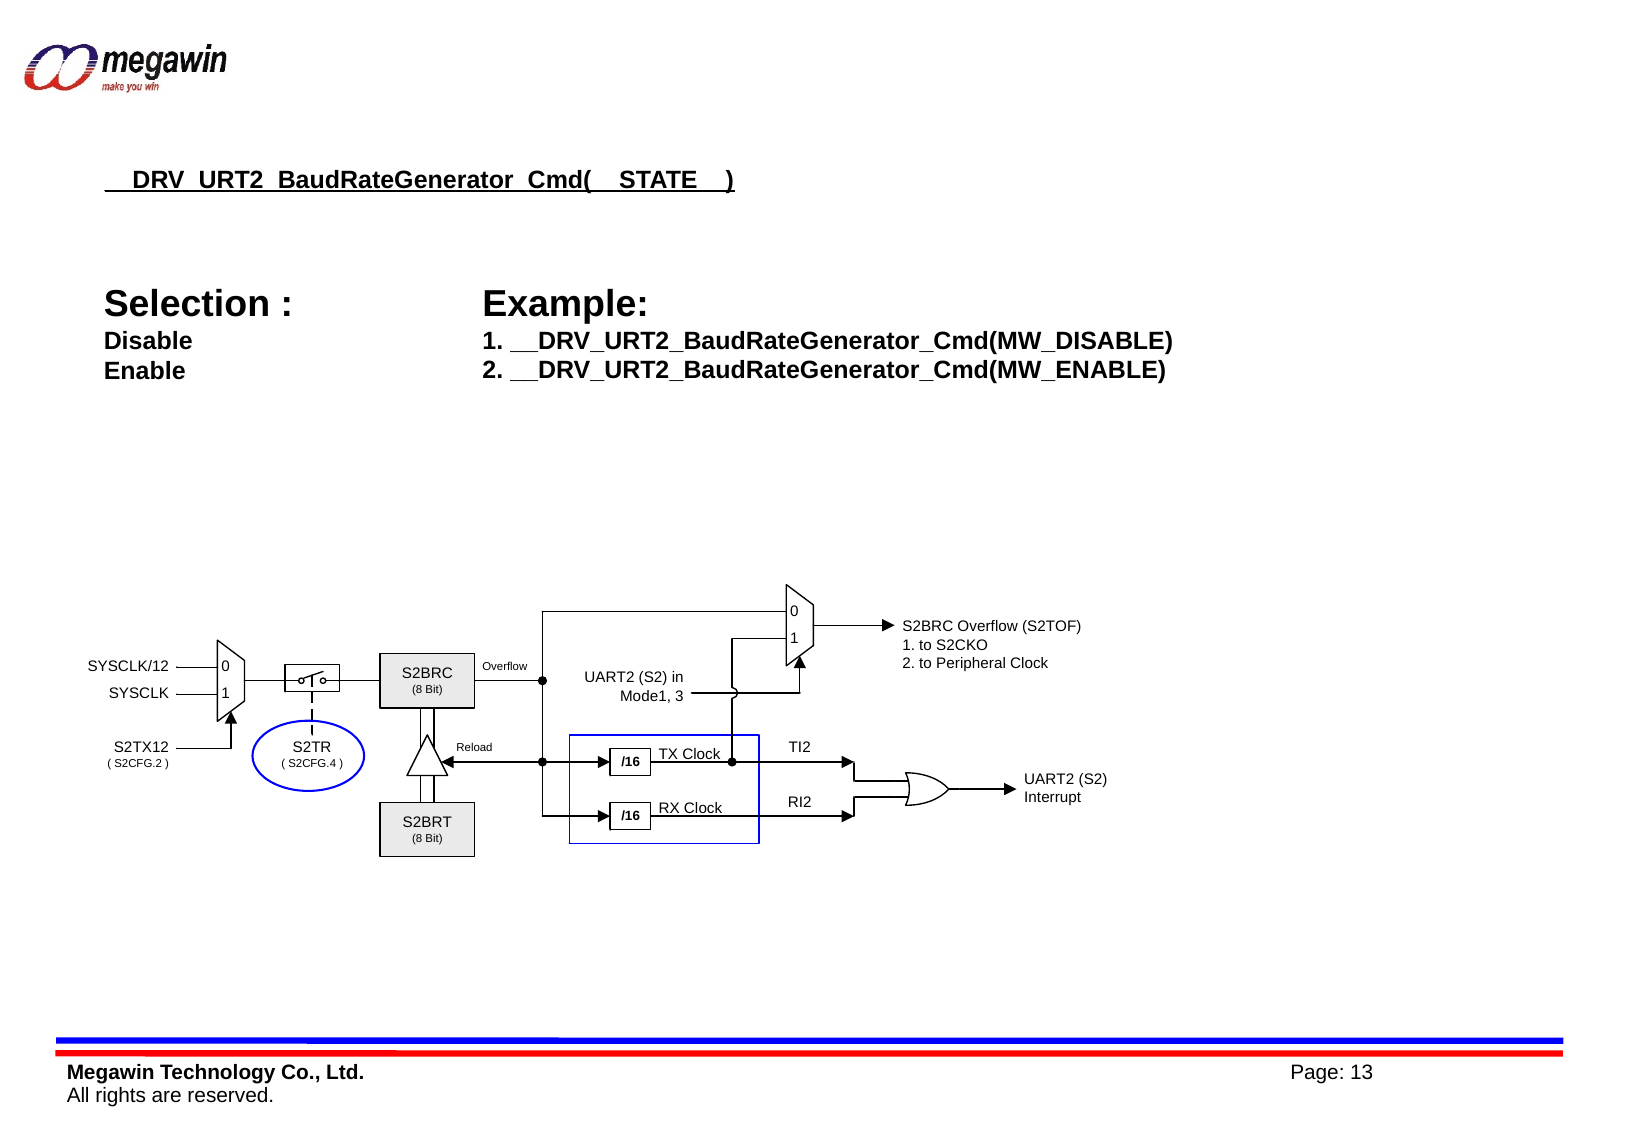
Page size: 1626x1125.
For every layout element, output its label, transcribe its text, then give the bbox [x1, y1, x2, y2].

picture [85, 581, 1114, 860]
text_box Example: 1. __DRV_URT2_BaudRateGenerator_Cmd(MW_DISABLE) 2. __DRV_URT2_BaudRateGenerator_Cmd(MW_ENABLE) [467, 271, 1409, 392]
text_box __DRV_URT2_BaudRateGenerator_Cmd(__STATE__) [89, 156, 750, 202]
text_box Selection : Disable Enable [89, 271, 309, 392]
picture [19, 37, 231, 97]
